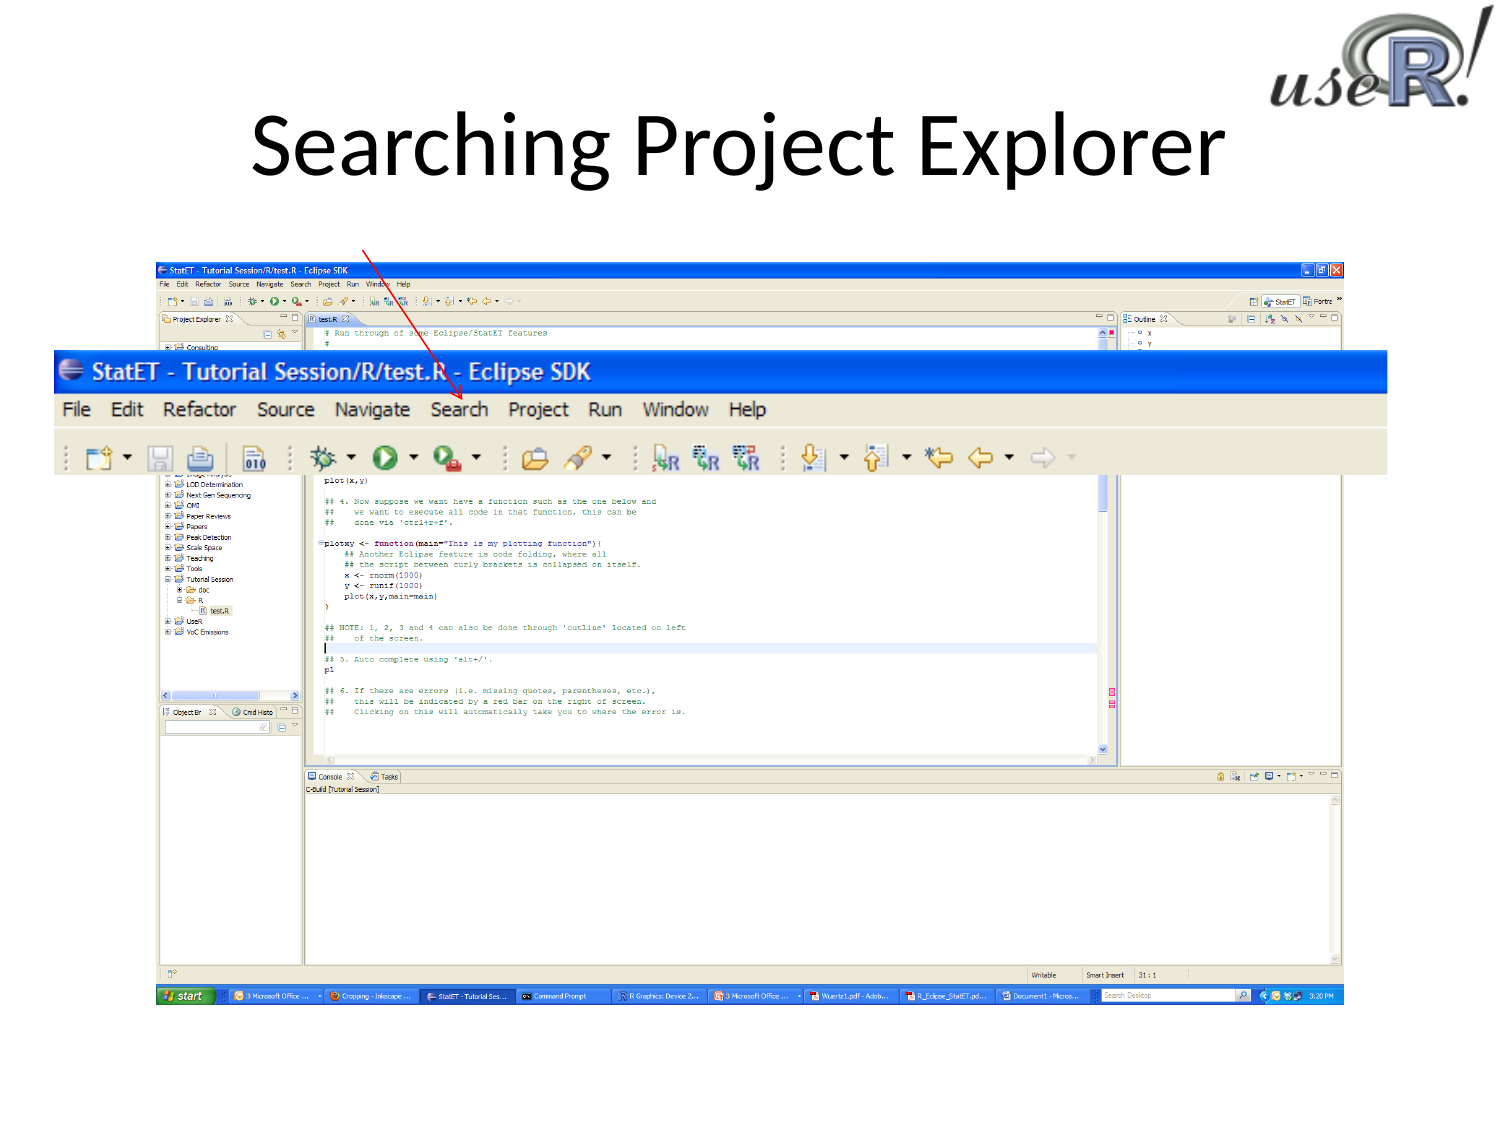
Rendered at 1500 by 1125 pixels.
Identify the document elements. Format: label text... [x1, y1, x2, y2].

title Searching Project Explorer [75, 45, 1425, 233]
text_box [337, 274, 488, 376]
picture [1265, 0, 1500, 113]
picture [53, 262, 1388, 1006]
